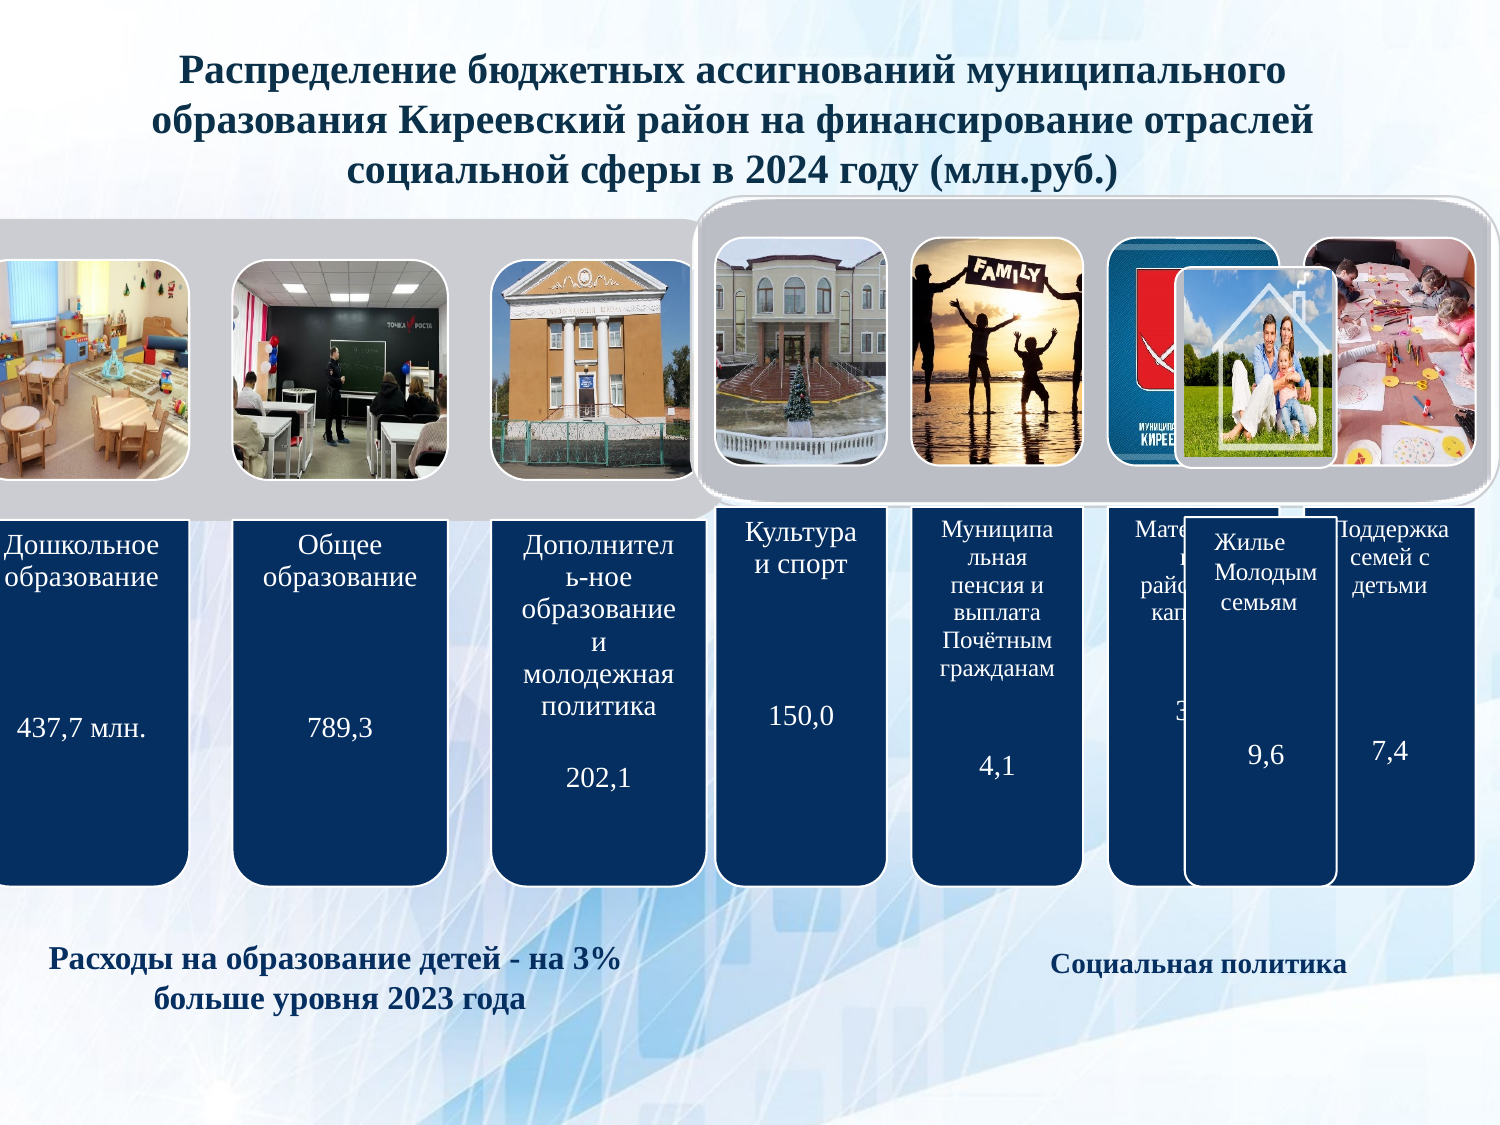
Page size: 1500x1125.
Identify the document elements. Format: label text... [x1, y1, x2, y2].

picture [1184, 270, 1333, 457]
title Распределение бюджетных ассигнований муниципального образования Киреевский район на финансирование отраслей социальной сферы в 2024 году (млн.руб.) [41, 42, 1425, 192]
text_box Расходы на образование детей - на 3% больше уровня 2023 года [33, 928, 647, 1024]
text_box Социальная политика [1035, 937, 1363, 988]
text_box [1184, 516, 1337, 887]
picture [0, 887, 1500, 1125]
picture [0, 0, 1500, 219]
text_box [690, 196, 1500, 887]
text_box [0, 219, 690, 887]
